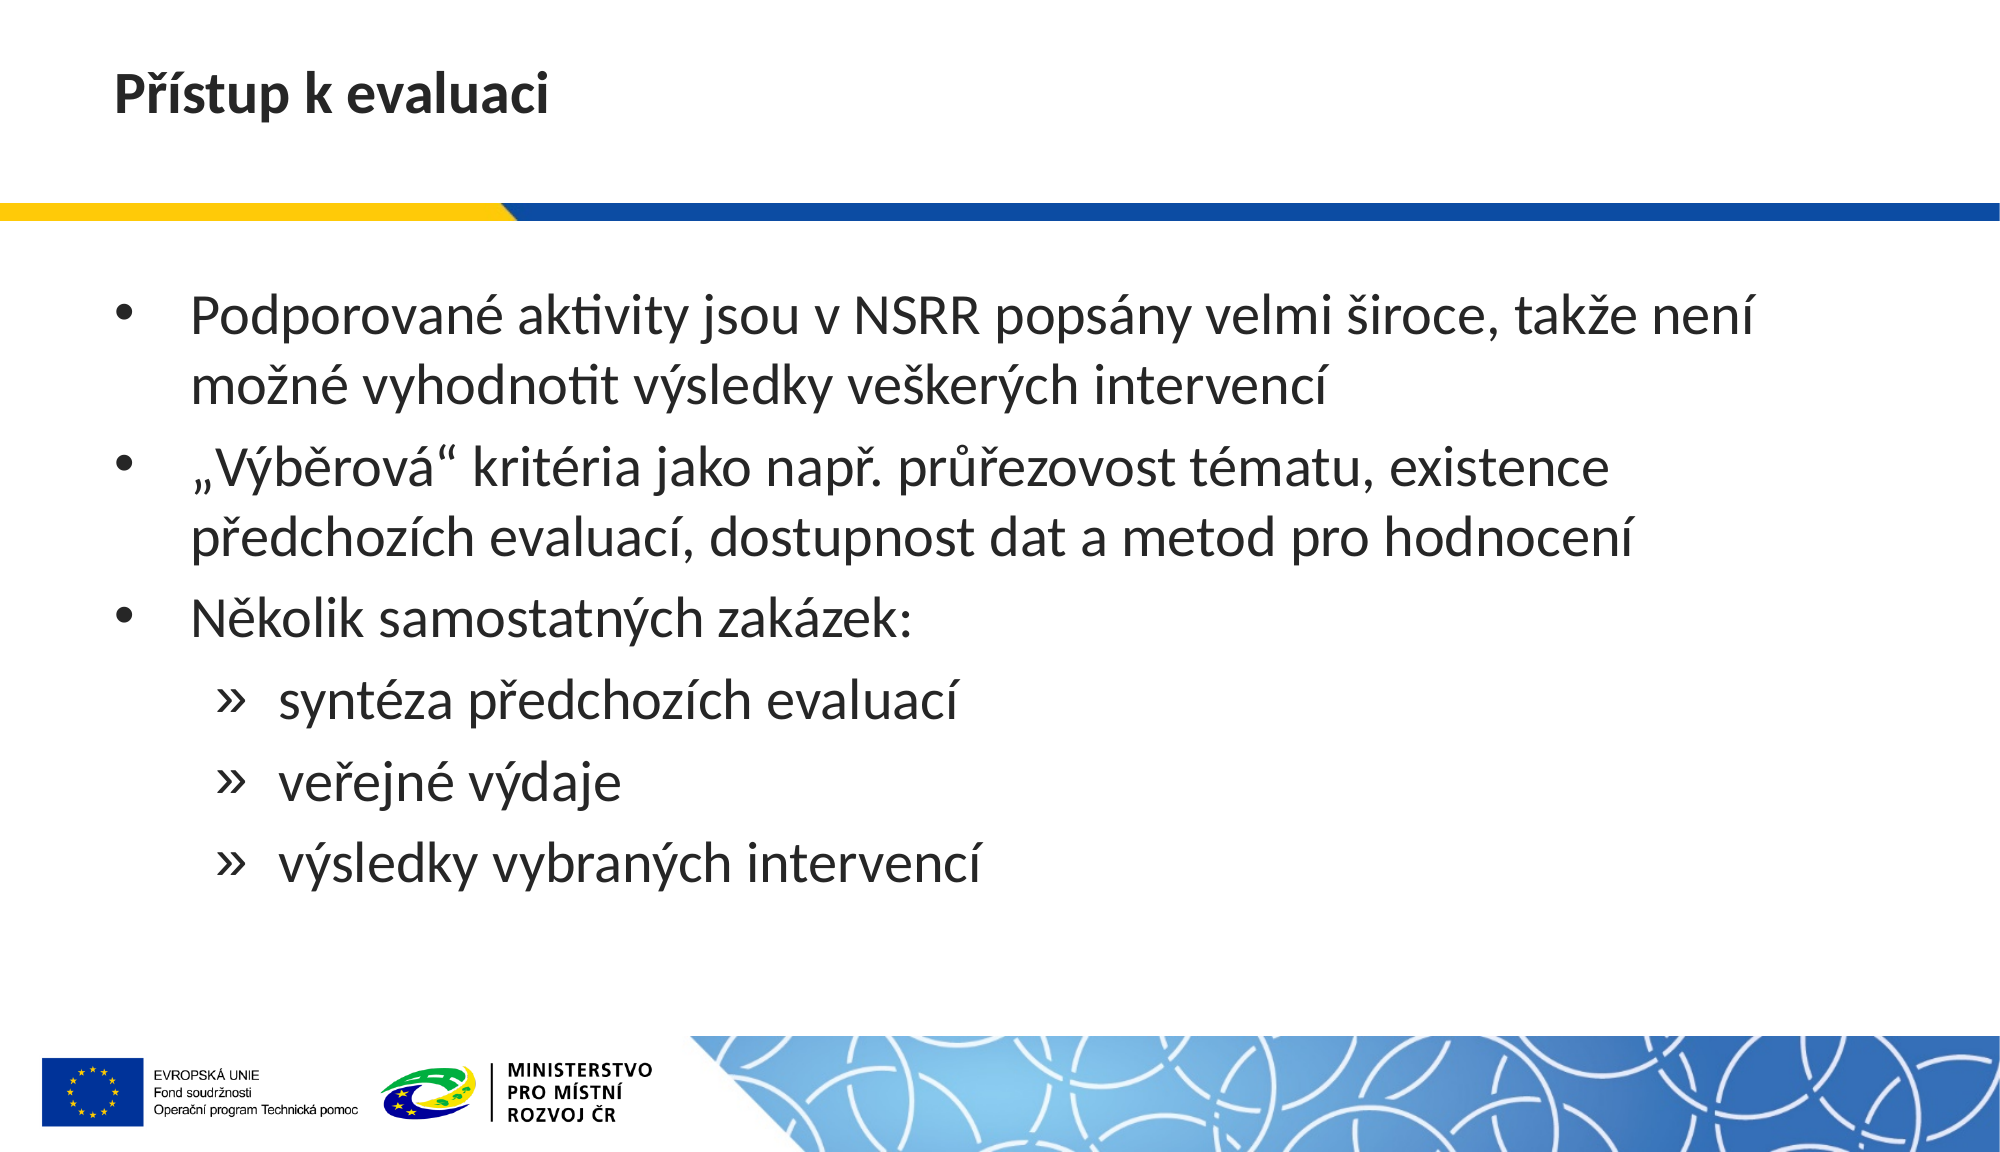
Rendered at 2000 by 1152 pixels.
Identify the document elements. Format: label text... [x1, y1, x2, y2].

picture [680, 1036, 2000, 1152]
title Přístup k evaluaci [99, 46, 1900, 198]
list Podporované aktivity jsou v NSRR popsány velmi široce, takže není možné vyhodnotit výsledky veškerých intervencí „Výběrová“ kritéria jako např. průřezovost tématu, existence předchozích evaluací, dostupnost dat a metod pro hodnocení Několik samostatných zakázek: syntéza předchozích evaluací veřejné výdaje výsledky vybraných intervencí [99, 268, 1900, 1029]
picture [19, 1035, 674, 1149]
picture [0, 203, 2000, 221]
